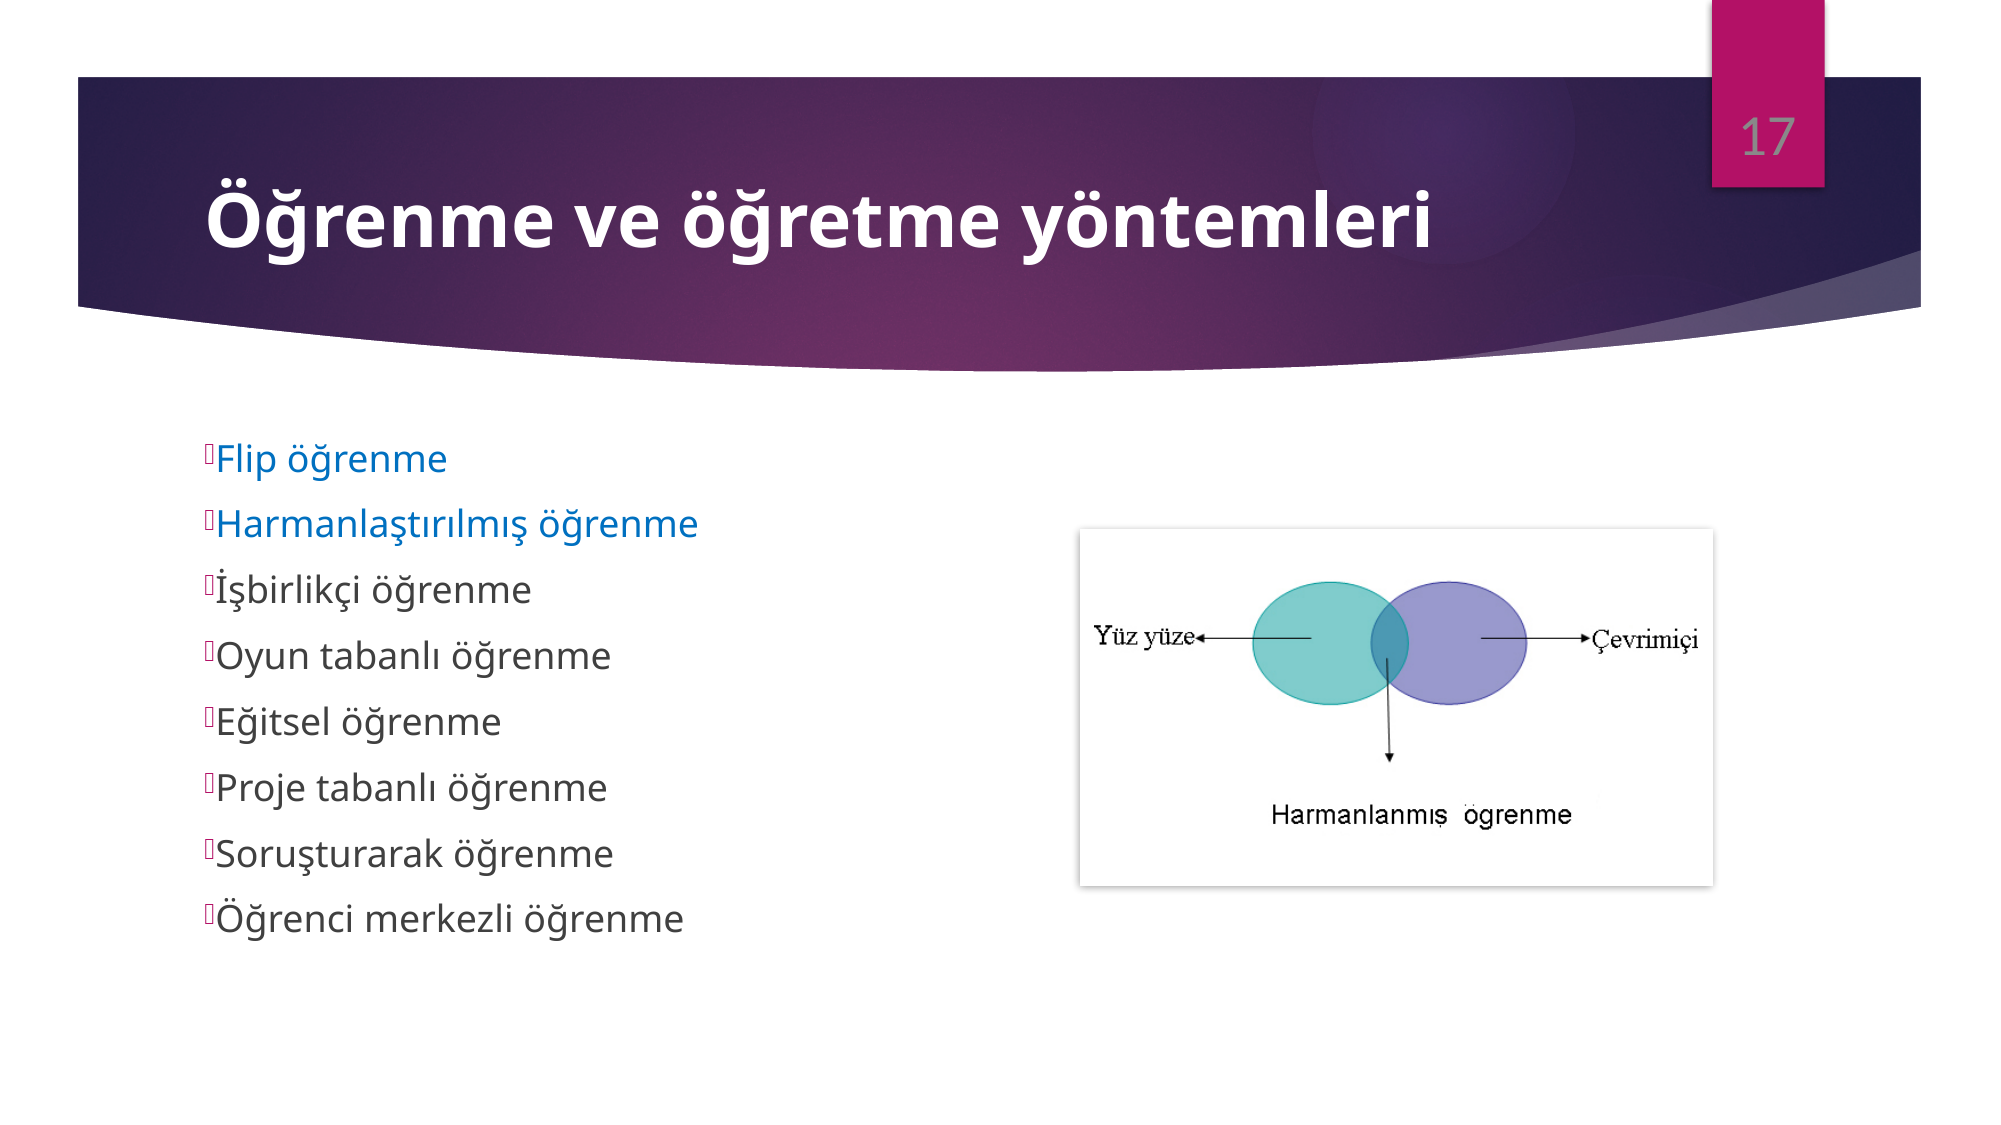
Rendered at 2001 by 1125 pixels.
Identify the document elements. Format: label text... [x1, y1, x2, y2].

title Öğrenme ve öğretme yöntemleri [189, 159, 1627, 276]
list Flip öğrenme Harmanlaştırılmış öğrenme İşbirlikçi öğrenme Oyun tabanlı öğrenme Eğitsel öğrenme Proje tabanlı öğrenme Soruşturarak öğrenme Öğrenci merkezli öğrenme [189, 427, 1638, 988]
slide_number 17 [1698, 48, 1836, 175]
picture [1093, 542, 1699, 872]
